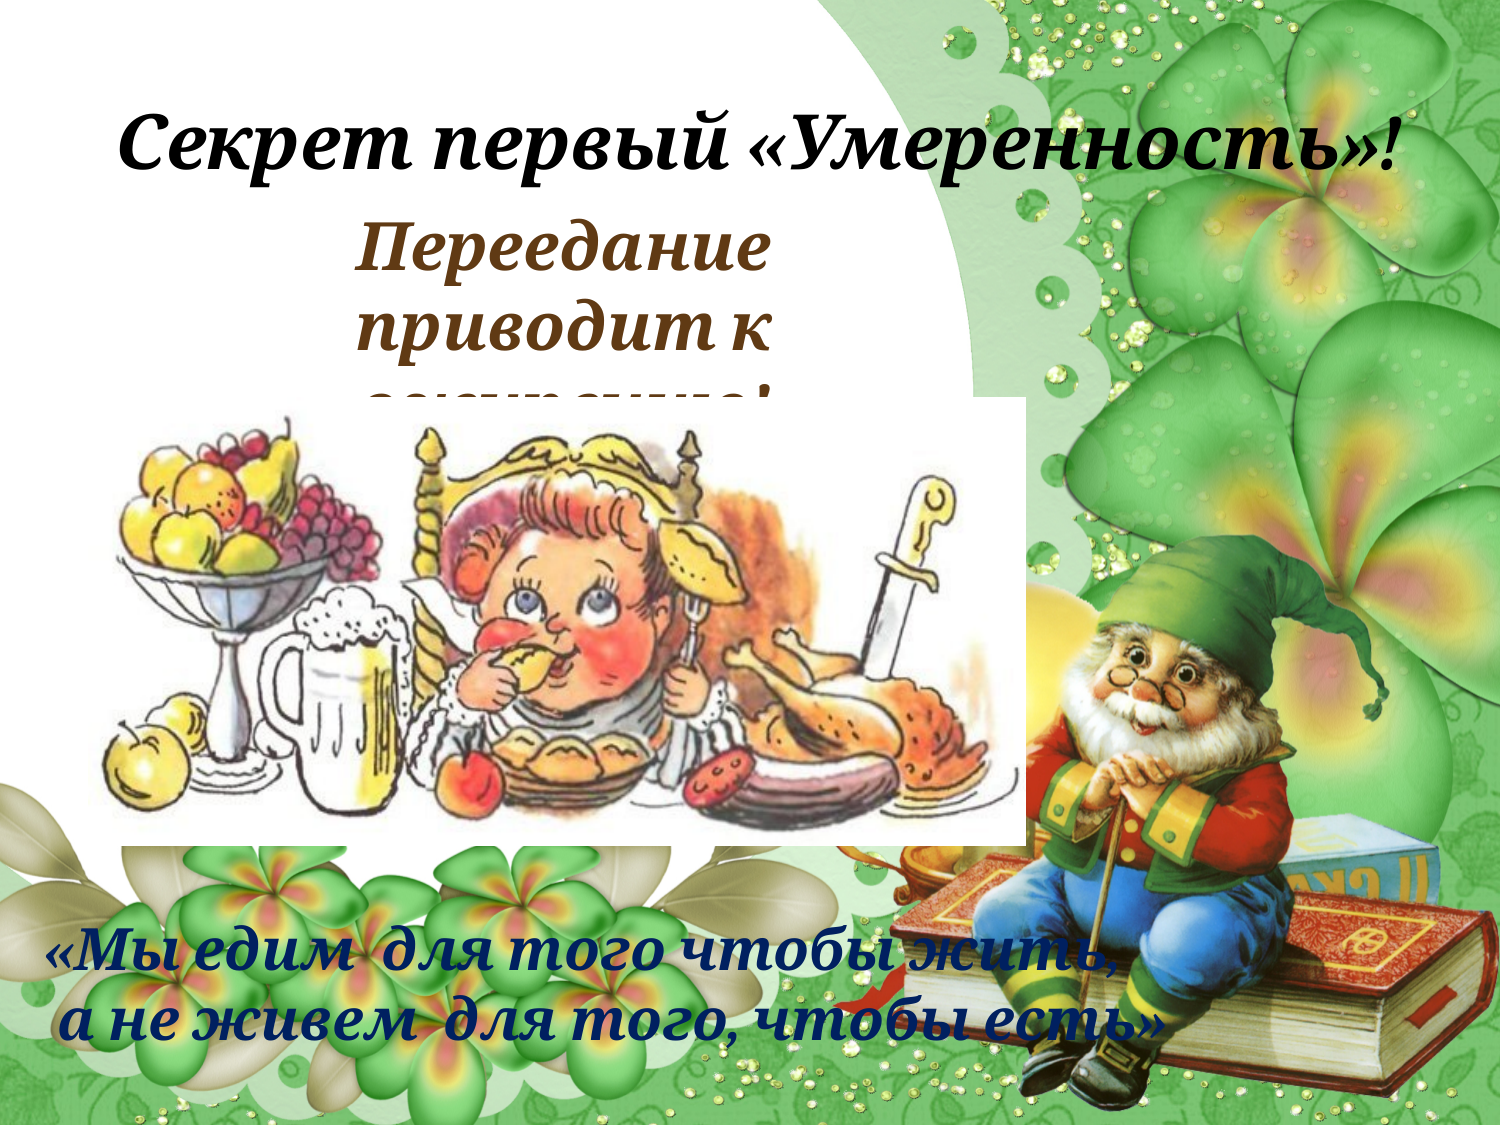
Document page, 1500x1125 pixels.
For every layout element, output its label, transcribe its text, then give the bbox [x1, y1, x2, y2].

text_box Переедание приводит к ожирению! [191, 196, 937, 395]
picture [0, 0, 1500, 1125]
title Секрет первый «Умеренность»! [75, 45, 1425, 233]
text_box «Мы едим для того чтобы жить, а не живем для того, чтобы есть» [29, 905, 1288, 1060]
